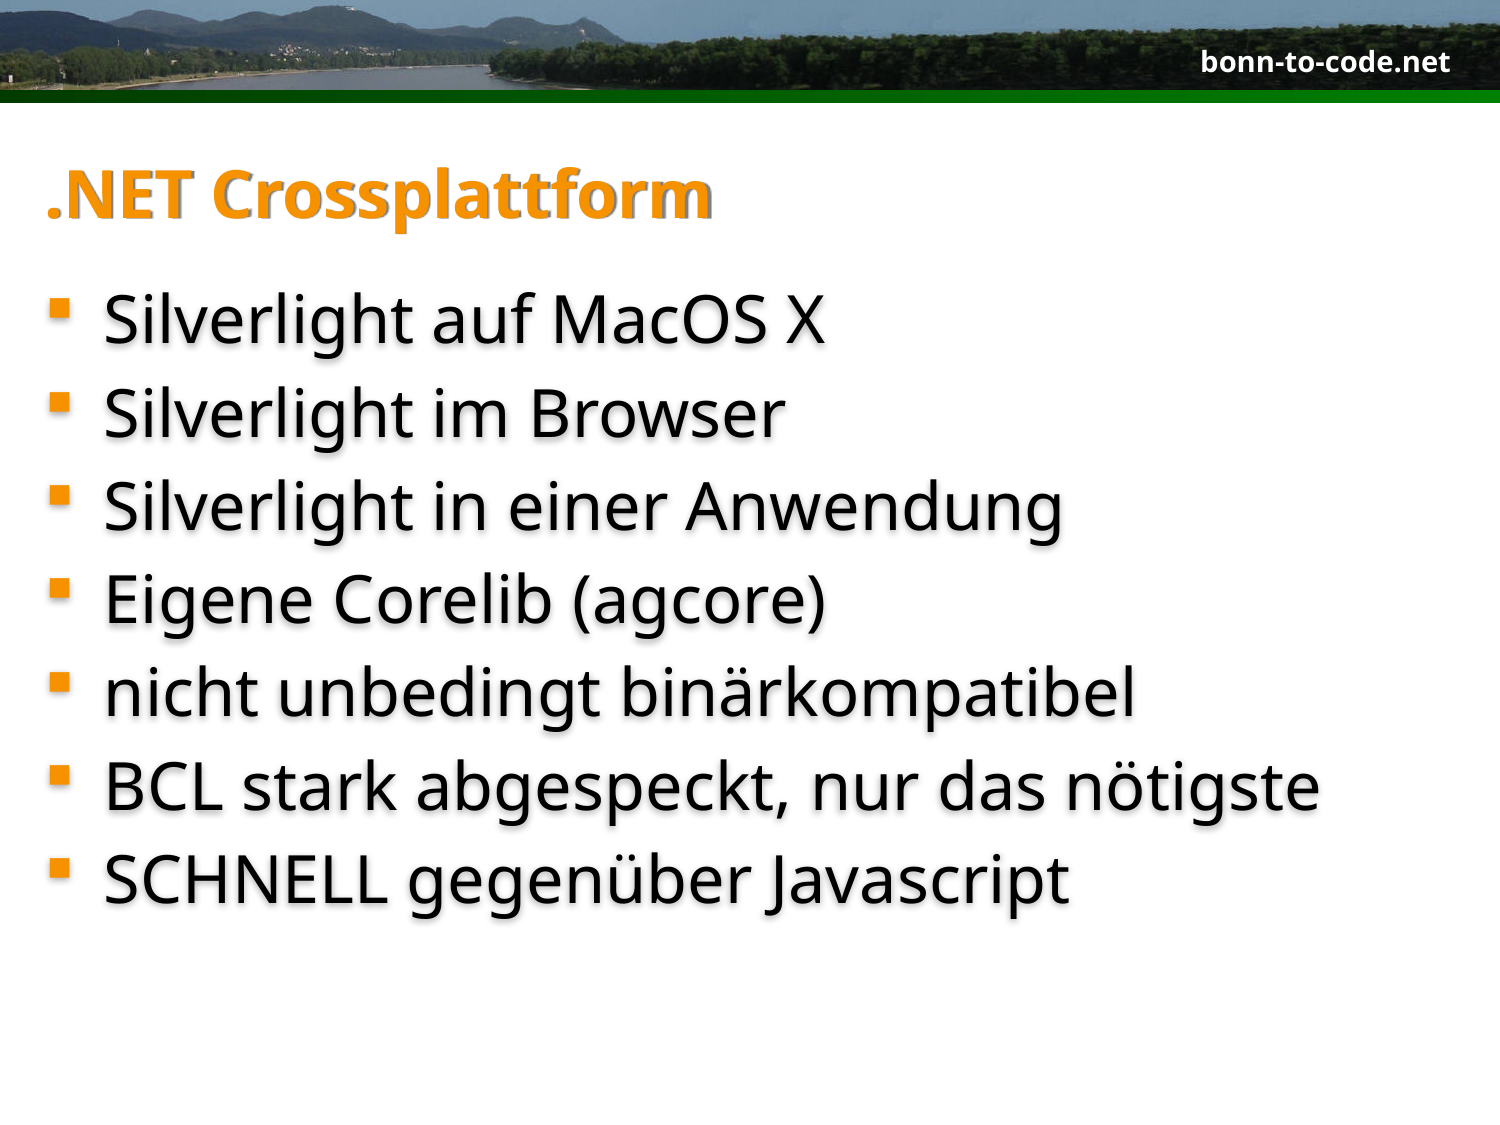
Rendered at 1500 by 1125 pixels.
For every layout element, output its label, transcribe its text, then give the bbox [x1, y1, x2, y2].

title .NET Crossplattform [29, 113, 1471, 269]
list Silverlight auf MacOS X Silverlight im Browser Silverlight in einer Anwendung Eigene Corelib (agcore) nicht unbedingt binärkompatibel BCL stark abgespeckt, nur das nötigste SCHNELL gegenüber Javascript [29, 269, 1471, 1125]
picture [0, 0, 1500, 90]
